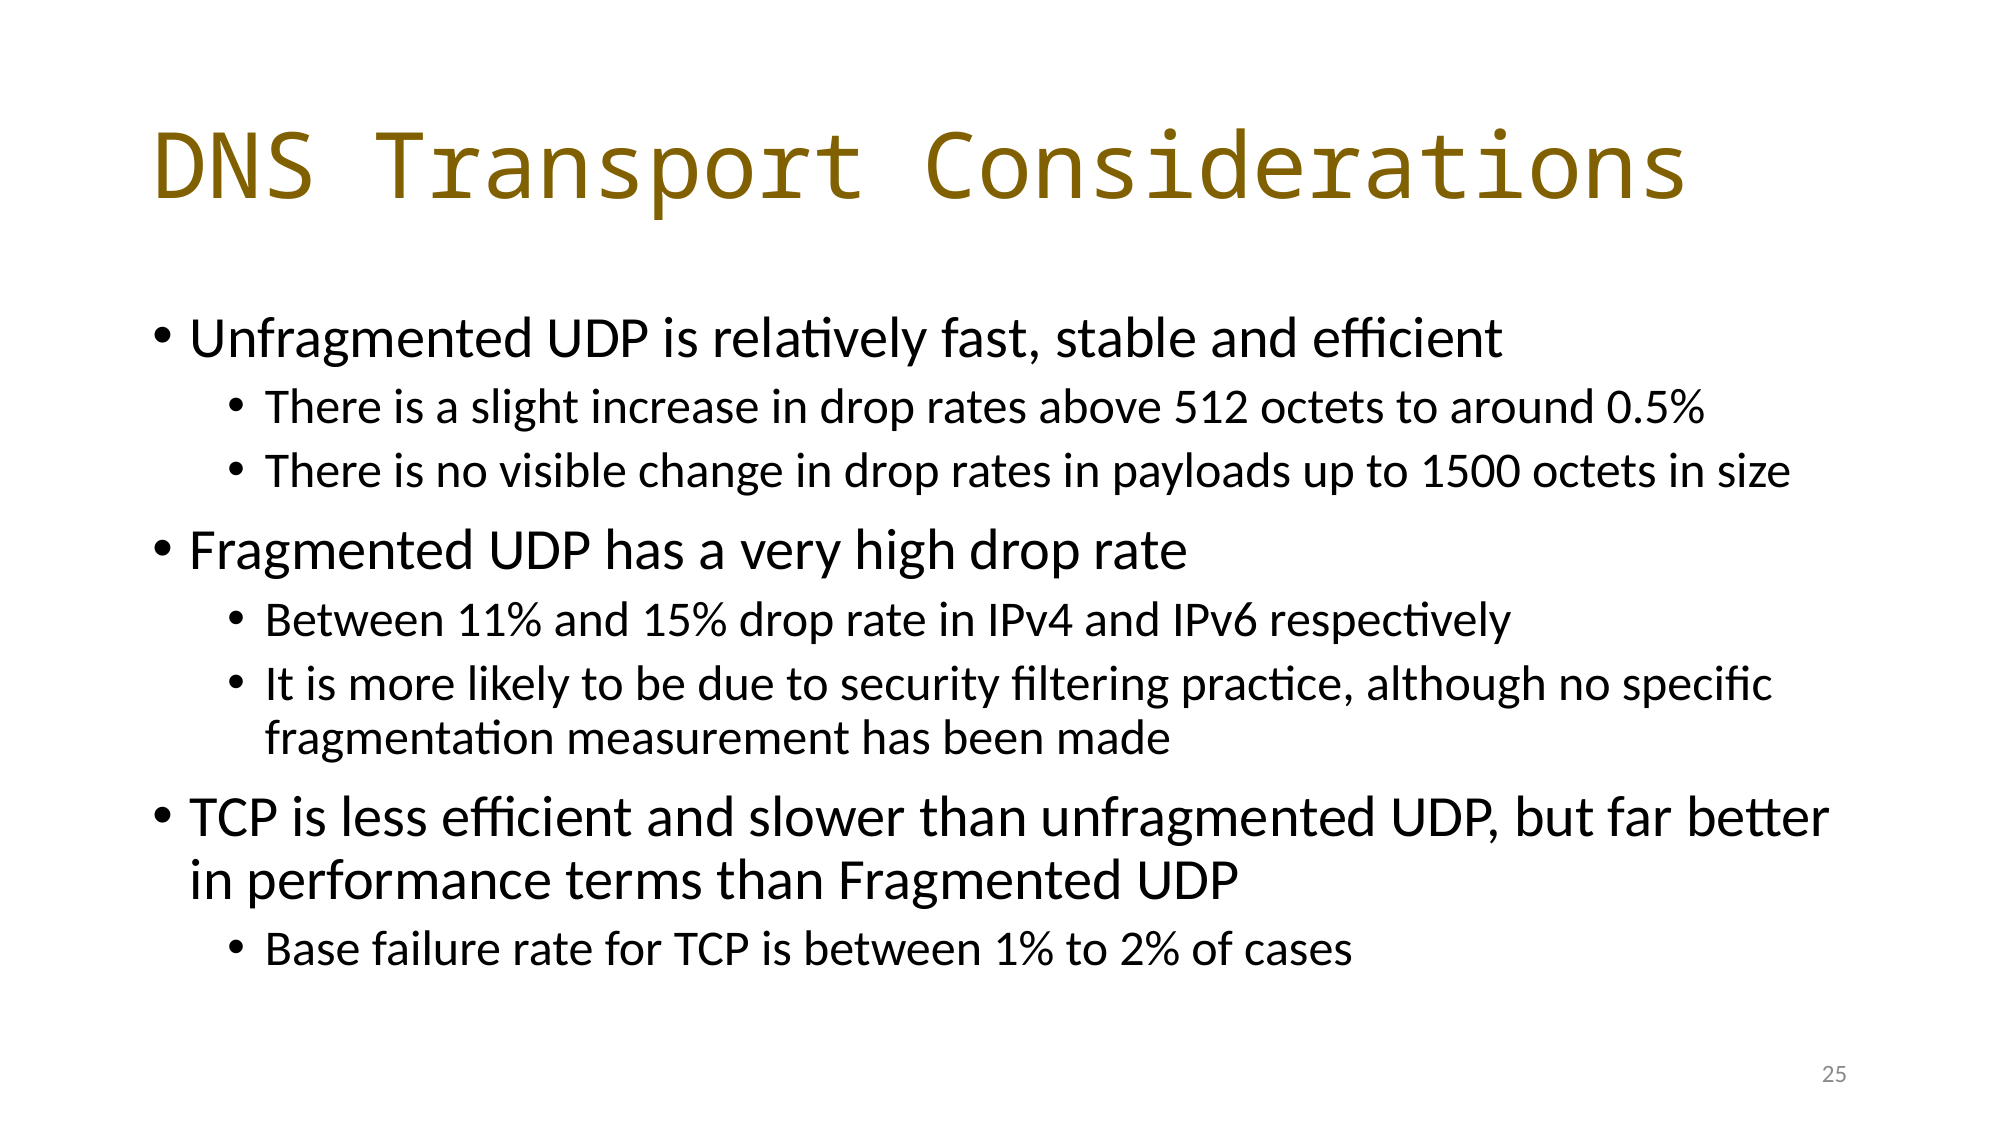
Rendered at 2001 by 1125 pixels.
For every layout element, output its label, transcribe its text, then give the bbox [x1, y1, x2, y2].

list Unfragmented UDP is relatively fast, stable and efficient There is a slight increase in drop rates above 512 octets to around 0.5% There is no visible change in drop rates in payloads up to 1500 octets in size Fragmented UDP has a very high drop rate Between 11% and 15% drop rate in IPv4 and IPv6 respectively It is more likely to be due to security filtering practice, although no specific fragmentation measurement has been made TCP is less efficient and slower than unfragmented UDP, but far better in performance terms than Fragmented UDP Base failure rate for TCP is between 1% to 2% of cases [137, 299, 1863, 1014]
title DNS Transport Considerations [137, 59, 1863, 278]
slide_number 25 [1412, 1042, 1863, 1103]
